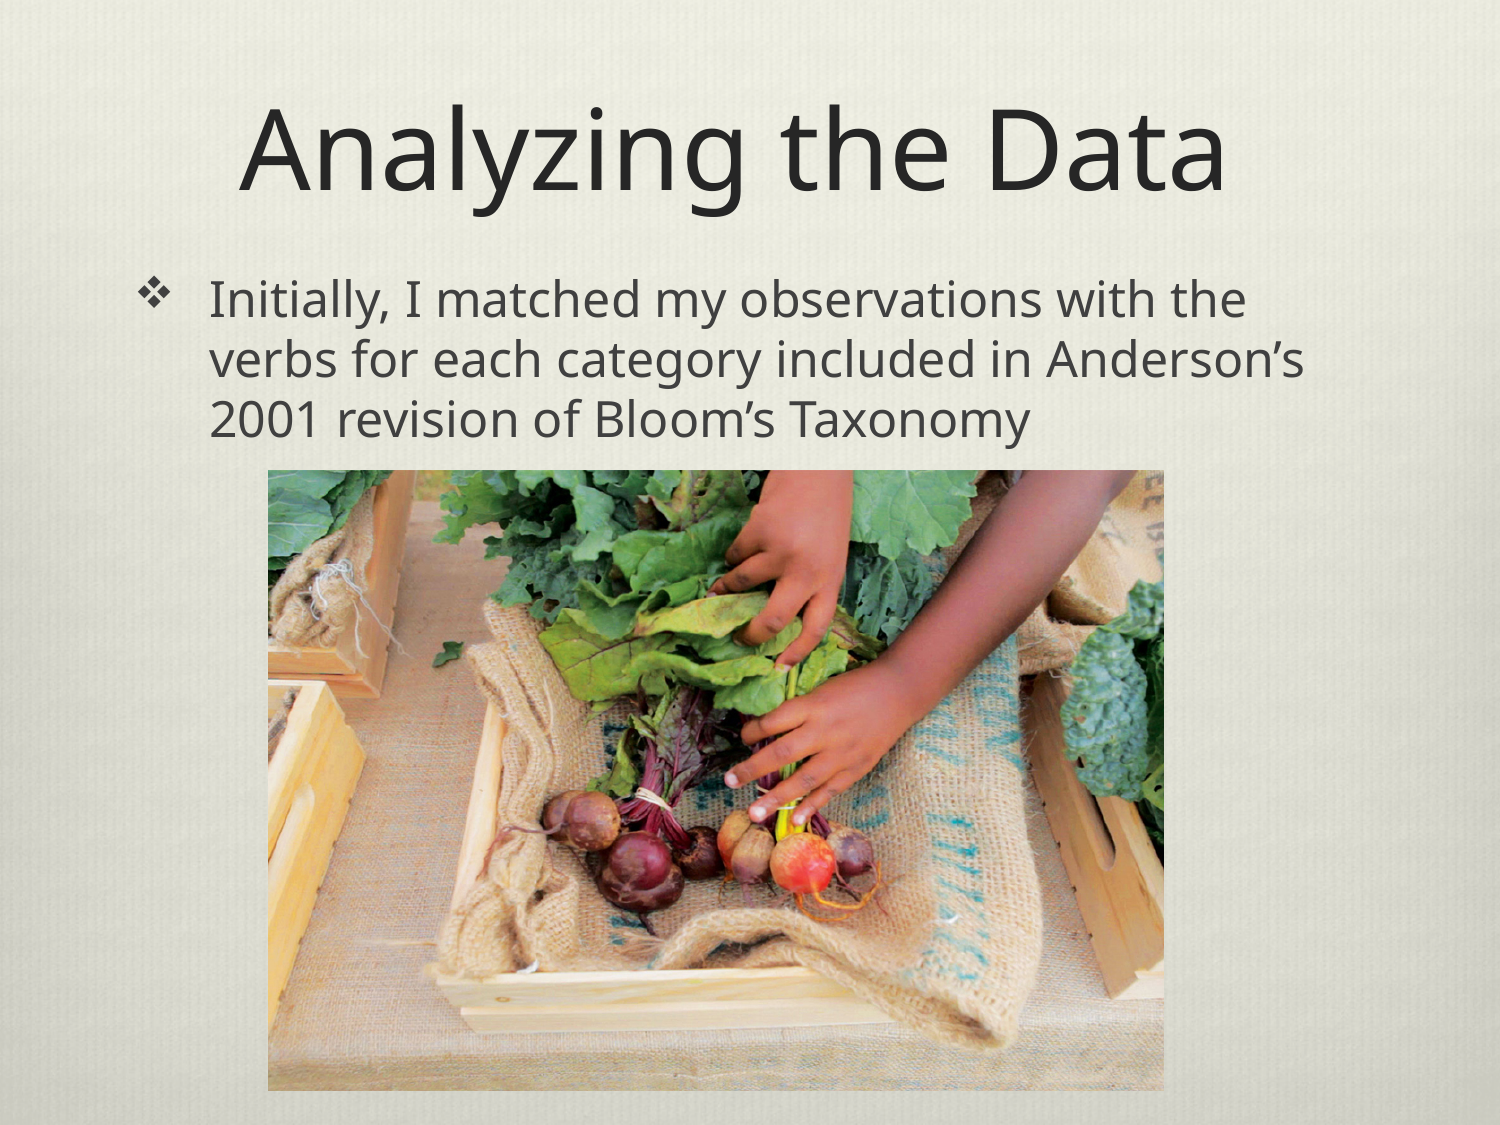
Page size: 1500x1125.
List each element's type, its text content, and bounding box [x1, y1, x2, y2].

list Initially, I matched my observations with the verbs for each category included in Anderson’s 2001 revision of Bloom’s Taxonomy [119, 260, 1381, 1011]
picture [267, 469, 1165, 1092]
title Analyzing the Data [119, 51, 1381, 240]
